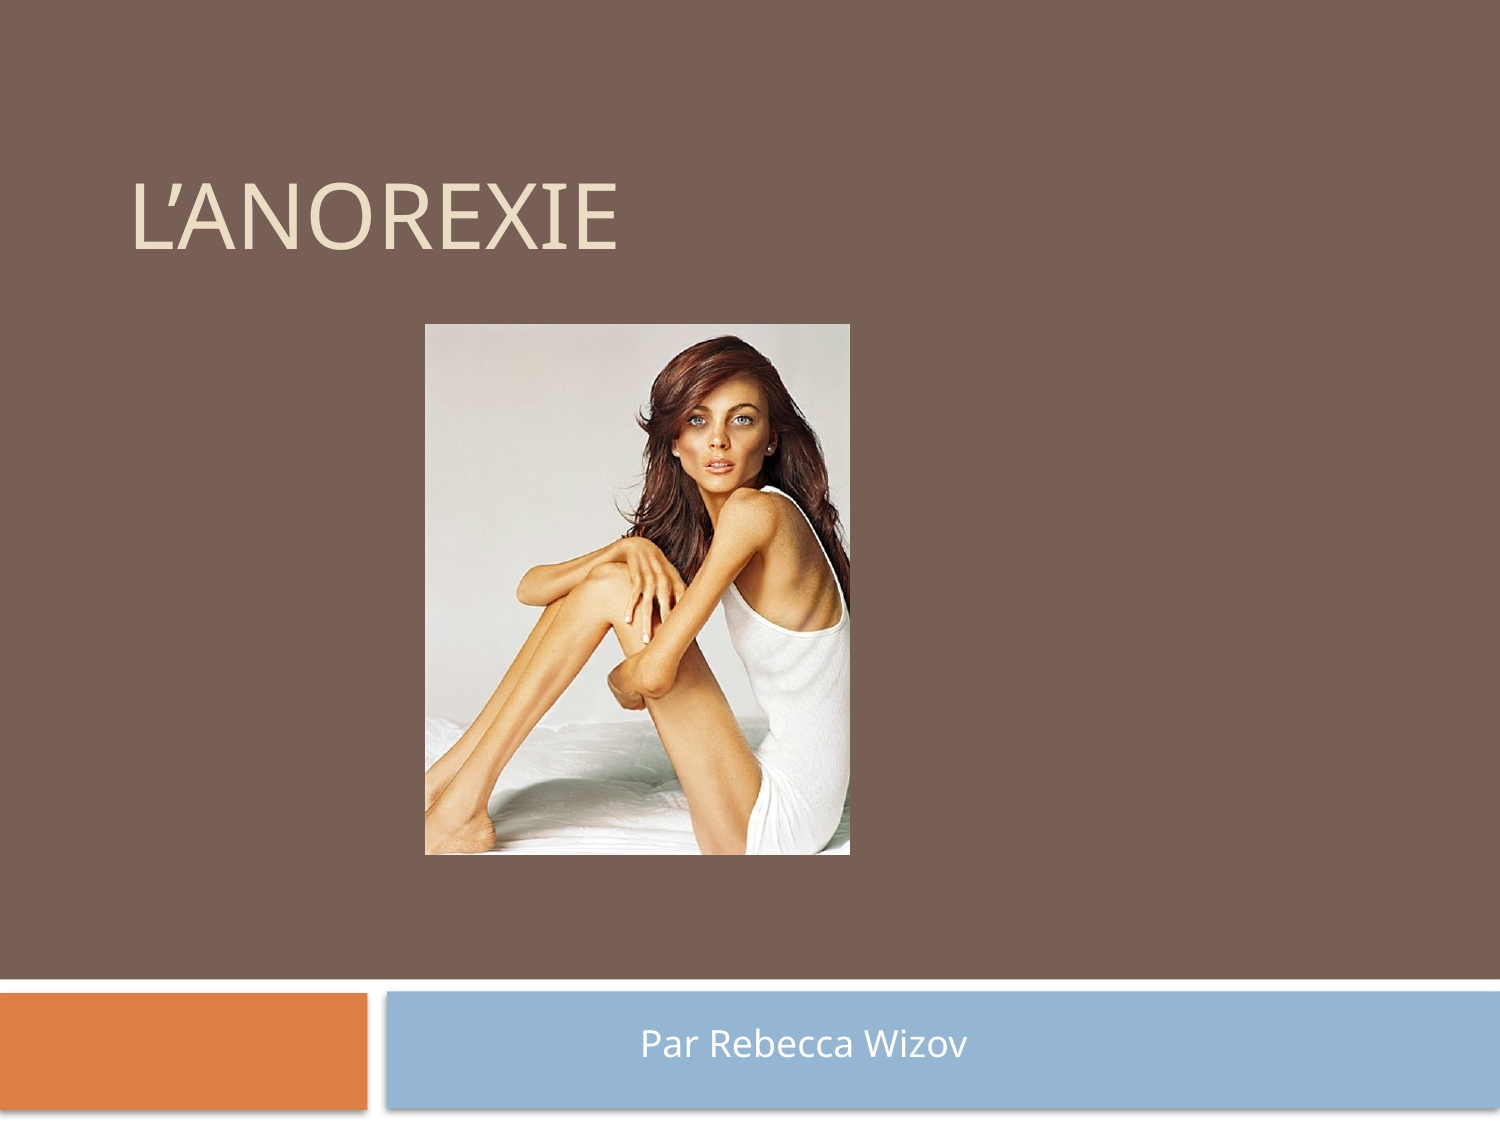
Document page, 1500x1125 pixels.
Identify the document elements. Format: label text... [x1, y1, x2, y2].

text_box Par Rebecca Wizov [624, 1012, 1275, 1073]
title L’anorexie [112, 62, 1388, 275]
picture [424, 324, 850, 855]
